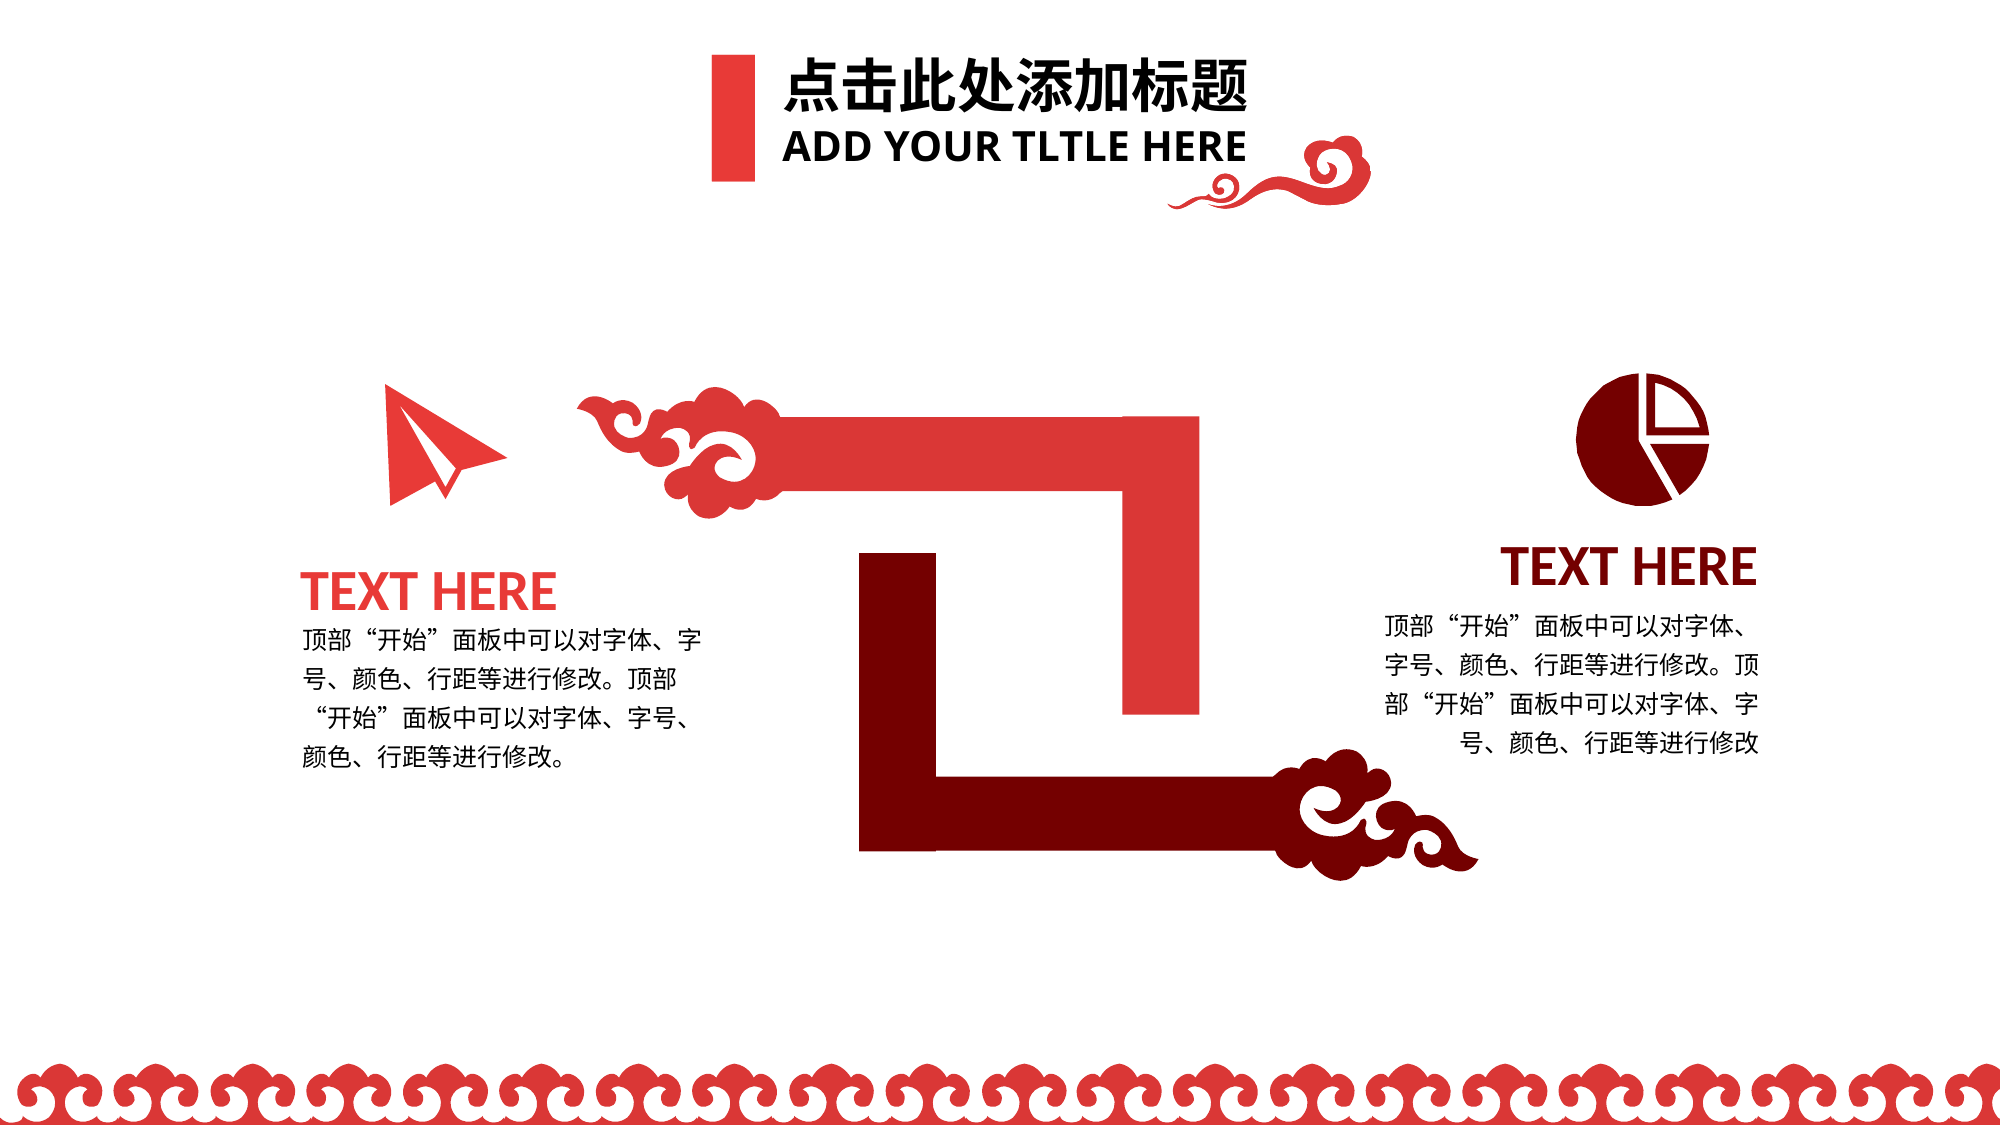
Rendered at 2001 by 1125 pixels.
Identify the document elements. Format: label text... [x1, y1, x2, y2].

text_box [1646, 373, 1710, 436]
text_box 顶部“开始”面板中可以对字体、字号、颜色、行距等进行修改。顶部“开始”面板中可以对字体、字号、颜色、行距等进行修改。 [288, 608, 719, 779]
text_box [1575, 373, 1673, 506]
picture [1164, 147, 1372, 215]
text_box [0, 1061, 2000, 1125]
text_box 点击此处添加标题 ADD YOUR TLTLE HERE [767, 41, 1505, 177]
text_box TEXT HERE [1485, 519, 1773, 605]
text_box [711, 54, 756, 182]
text_box [385, 384, 508, 506]
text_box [576, 386, 1200, 715]
text_box TEXT HERE [285, 544, 573, 630]
text_box [1650, 443, 1710, 496]
text_box 顶部“开始”面板中可以对字体、字号、颜色、行距等进行修改。顶部“开始”面板中可以对字体、字号、颜色、行距等进行修改 [1479, 593, 1775, 765]
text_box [858, 552, 1479, 882]
